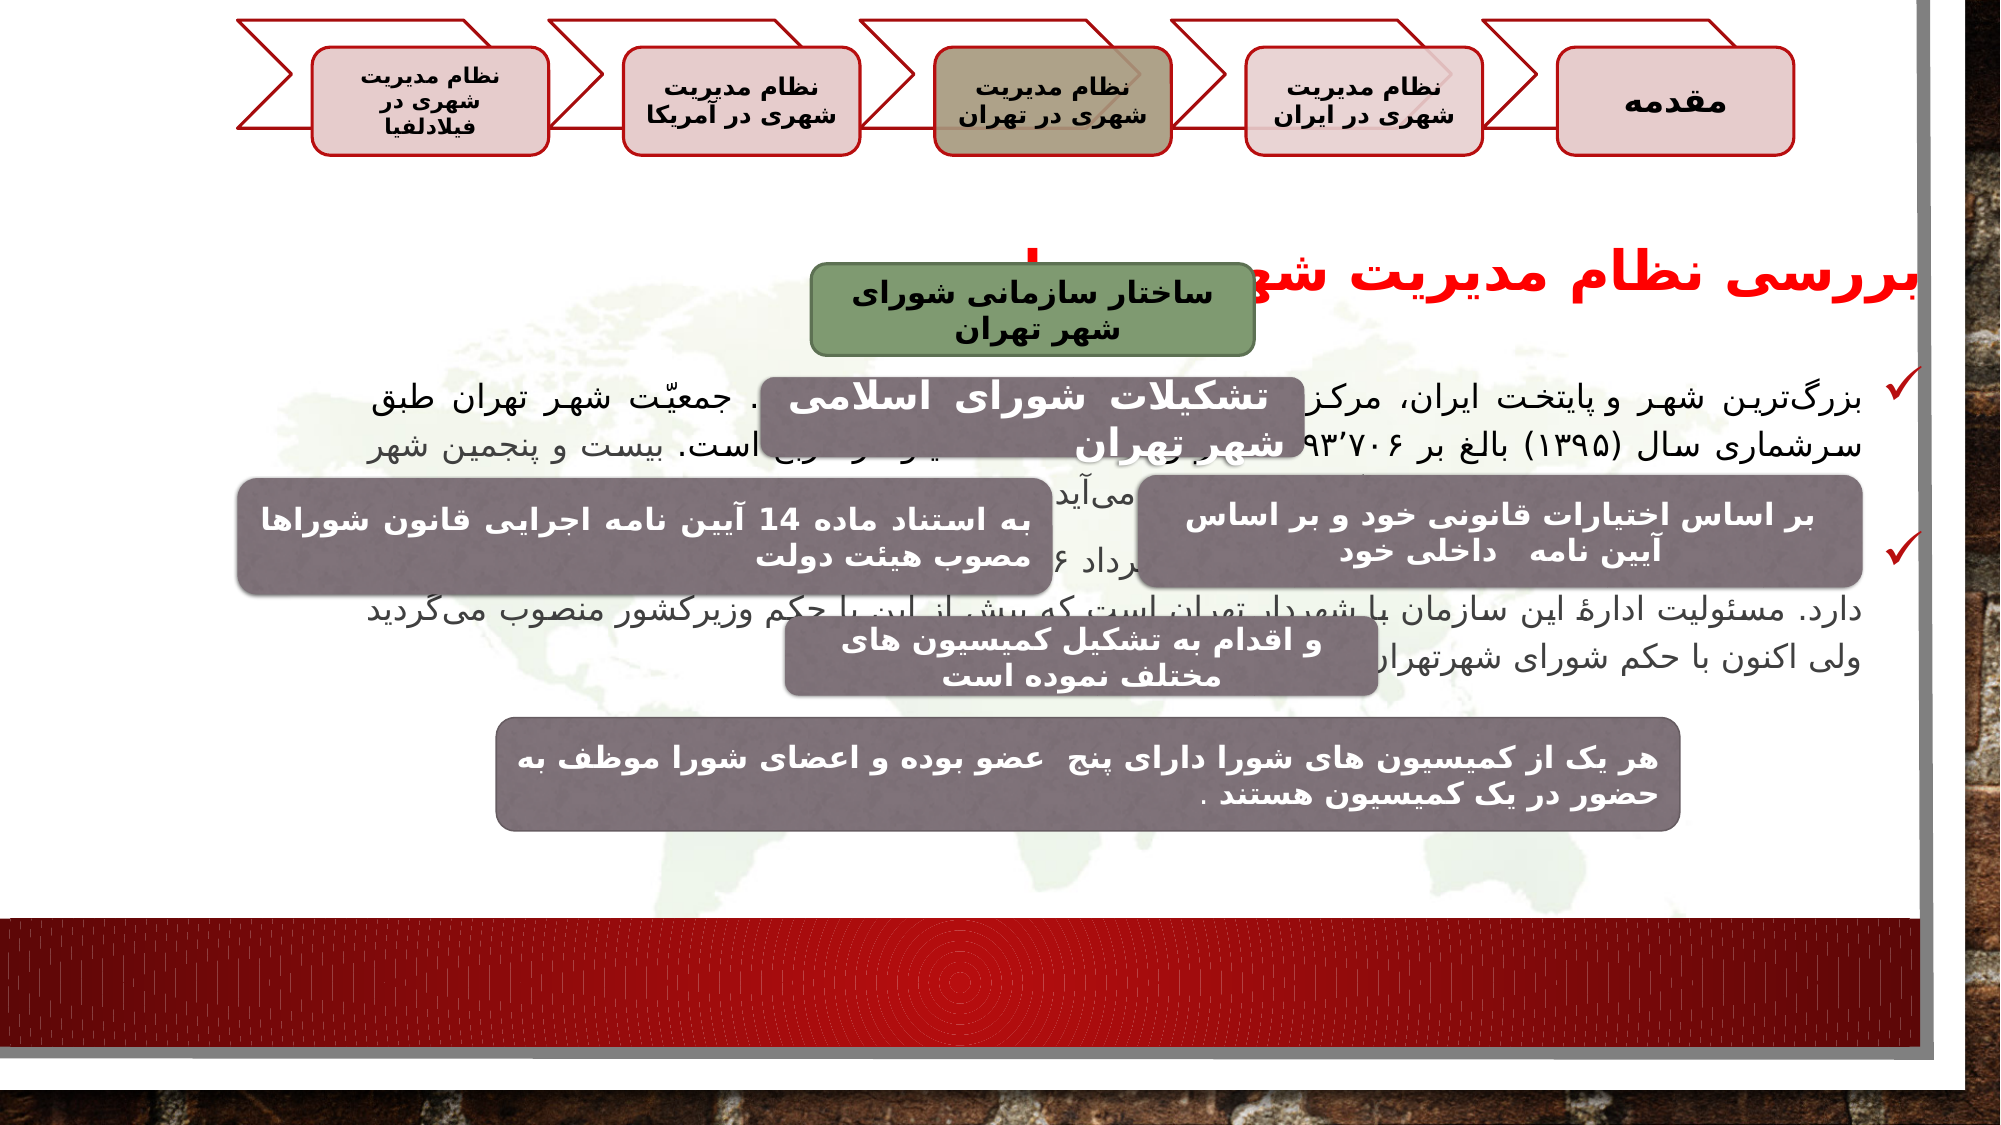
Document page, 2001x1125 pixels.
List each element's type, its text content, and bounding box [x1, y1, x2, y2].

list بررسی نظام مدیریت شهری تهران [426, 211, 1939, 313]
picture [0, 0, 1917, 918]
text_box ساختار سازمانی شورای شهر تهران [809, 262, 1256, 357]
text_box و اقدام به تشکیل کمیسیون های مختلف نموده است [785, 616, 1379, 696]
text_box به استناد ماده 14 آیین نامه اجرایی قانون شوراها مصوب هیئت دولت [237, 478, 1053, 595]
text_box تشکیلات شورای اسلامی شهر تهران [760, 377, 1305, 458]
text_box هر یک از کمیسیون های شورا دارای پنج عضو بوده و اعضای شورا موظف به حضور در یک کمیسیون هستند . [495, 716, 1681, 832]
text_box بر اساس اختیارات قانونی خود و بر اساس آیین نامه داخلی خود [1138, 475, 1863, 588]
list بزرگ‌ترین شهر و پایتخت ایران، مرکز استان تهران و شهرستان تهران است. جمعیّت شهر تهران طبق سرشماری سال (۱۳۹۵) بالغ بر ۸٬۶۹۳٬۷۰۶ نفر و مساحت ۷۳۰ کیلومتر مربّع است. بیست و پنجمین شهر پرجمعیّت و بیست و هفتمین شهر بزرگ جهان به‌شمار می‌آید شهرداری تهران سازمانی غیردولتی‌است که در ۱۲ خرداد ۱۲۸۶ خ تأسیس شد و ادارهٔ شهر تهران را به عهده دارد. مسئولیت ادارهٔ این سازمان با شهردار تهران است که پیش از این با حکم وزیرکشور منصوب می‌گردید ولی اکنون با حکم شورای شهرتهران انتخاب می‌شود [300, 359, 1941, 1015]
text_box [237, 6, 1795, 169]
picture [0, 0, 2001, 1125]
